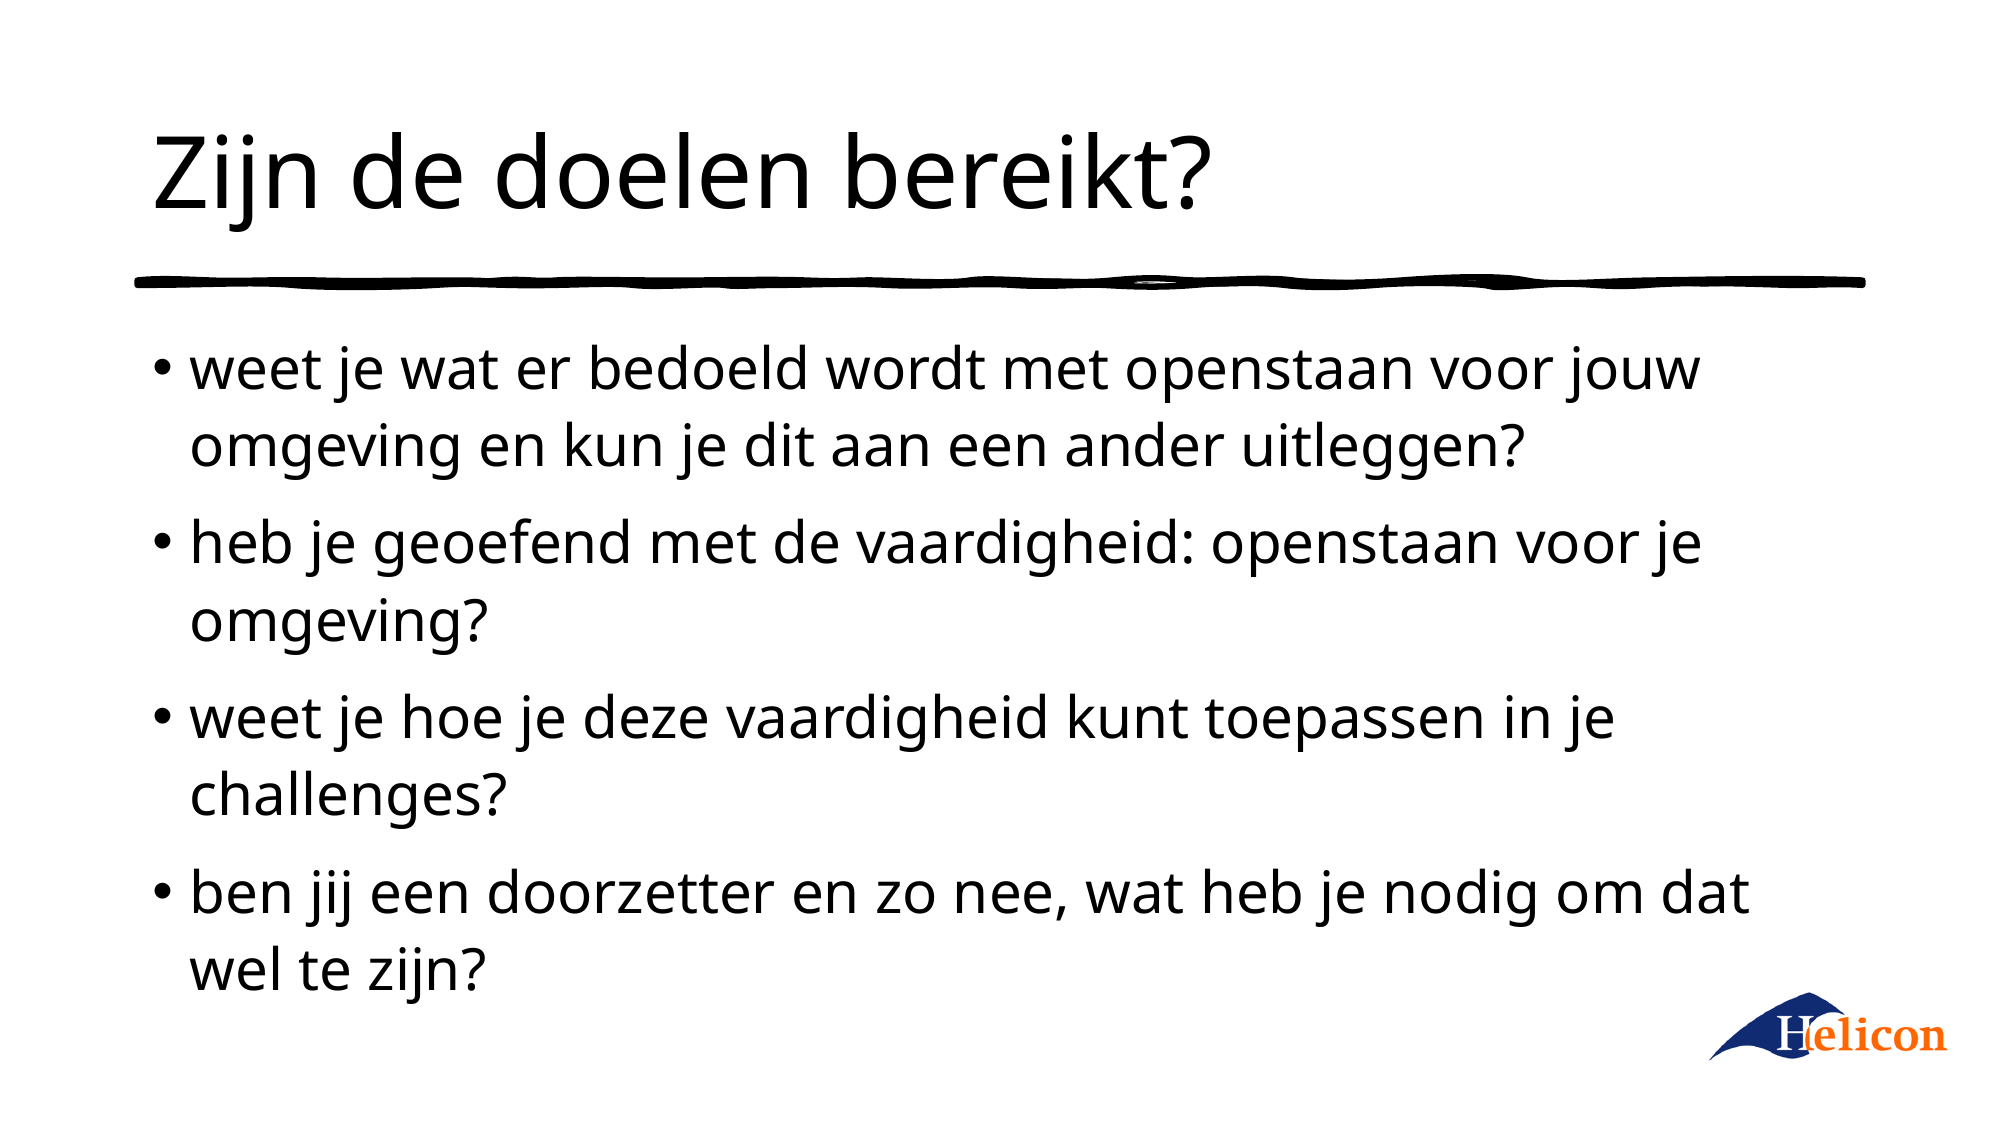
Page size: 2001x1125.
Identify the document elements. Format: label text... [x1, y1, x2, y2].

picture [1671, 952, 2000, 1125]
list weet je wat er bedoeld wordt met openstaan voor jouw omgeving en kun je dit aan een ander uitleggen? heb je geoefend met de vaardigheid: openstaan voor je omgeving? weet je hoe je deze vaardigheid kunt toepassen in je challenges? ben jij een doorzetter en zo nee, wat heb je nodig om dat wel te zijn? [137, 316, 1863, 1014]
title Zijn de doelen bereikt? [137, 59, 1863, 278]
